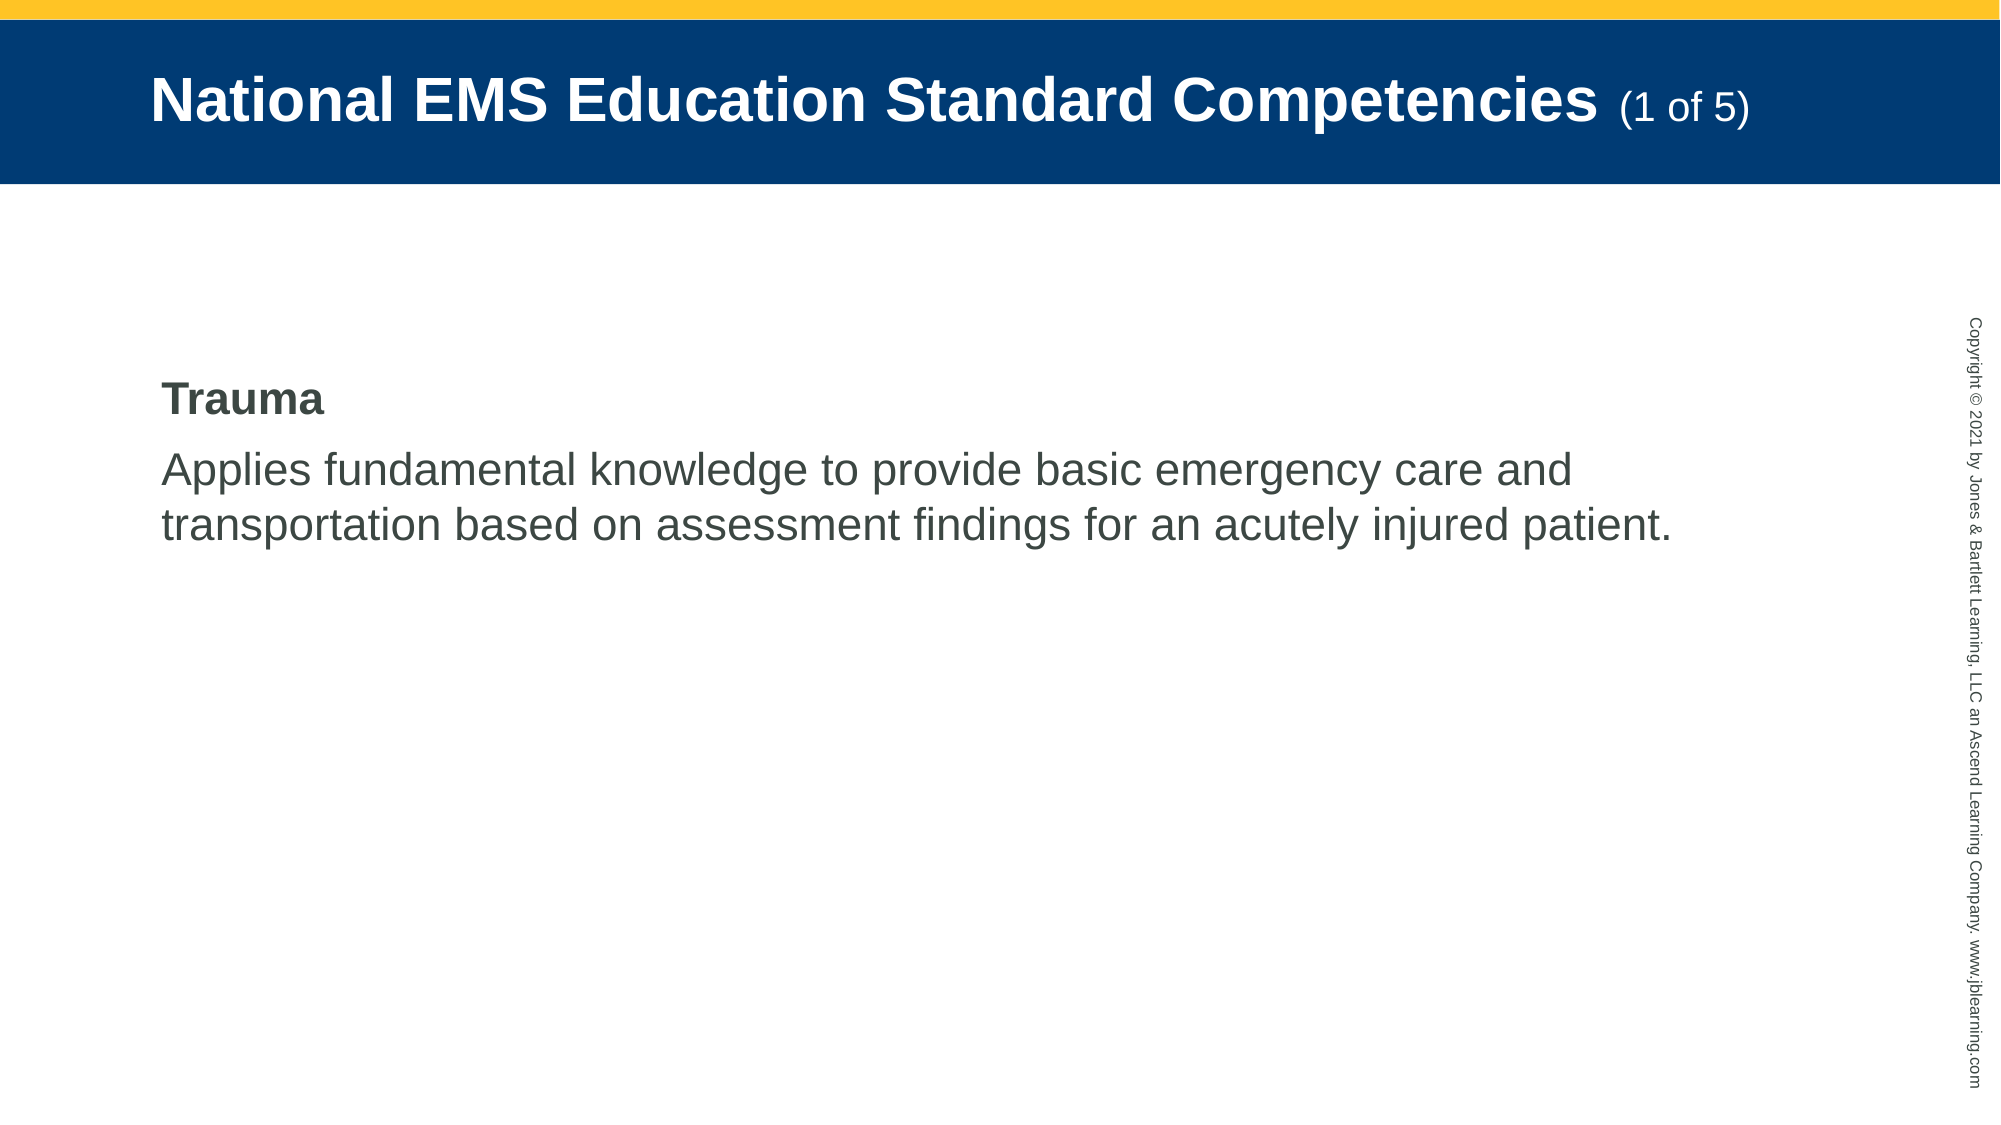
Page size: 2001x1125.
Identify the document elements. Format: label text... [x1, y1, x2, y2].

title National EMS Education Standard Competencies (1 of 5) [0, 19, 2000, 185]
list Trauma Applies fundamental knowledge to provide basic emergency care and transportation based on assessment findings for an acutely injured patient. [146, 361, 1859, 1016]
